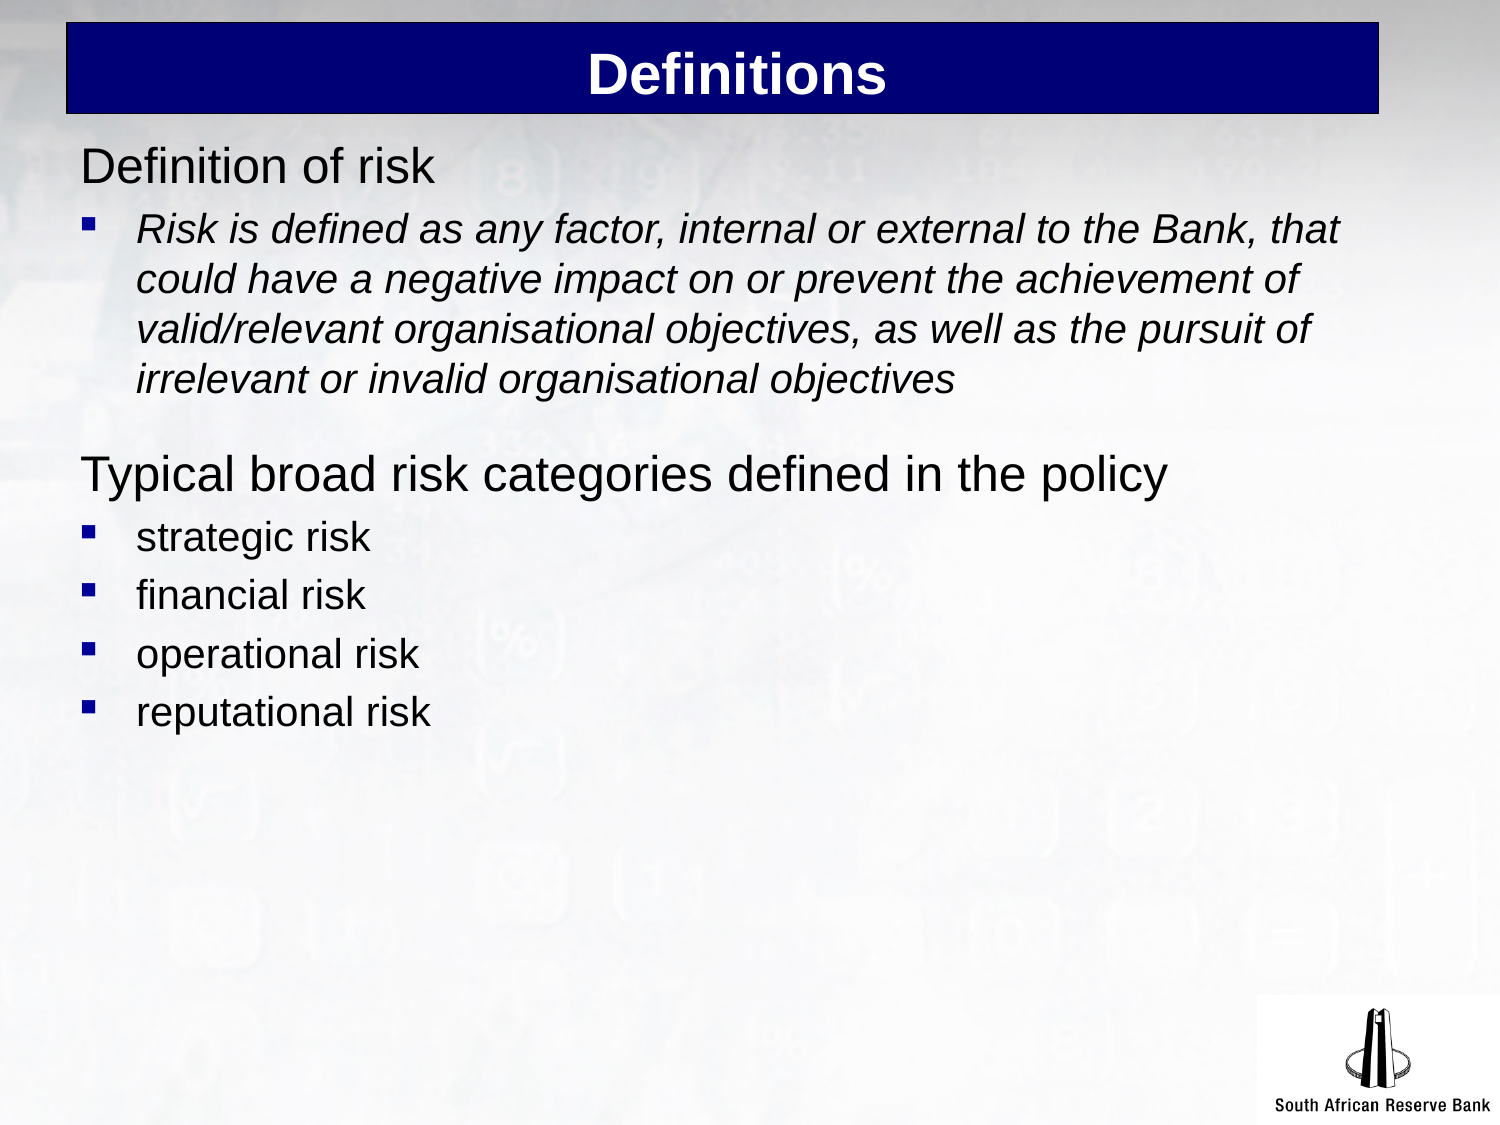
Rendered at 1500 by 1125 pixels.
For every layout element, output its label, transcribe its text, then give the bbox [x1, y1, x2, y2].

picture [0, 0, 1500, 1125]
list Definition of risk Risk is defined as any factor, internal or external to the Bank, that could have a negative impact on or prevent the achievement of valid/relevant organisational objectives, as well as the pursuit of irrelevant or invalid organisational objectives Typical broad risk categories defined in the policy strategic risk financial risk operational risk reputational risk [64, 126, 1463, 1000]
title Definitions [66, 22, 1379, 114]
